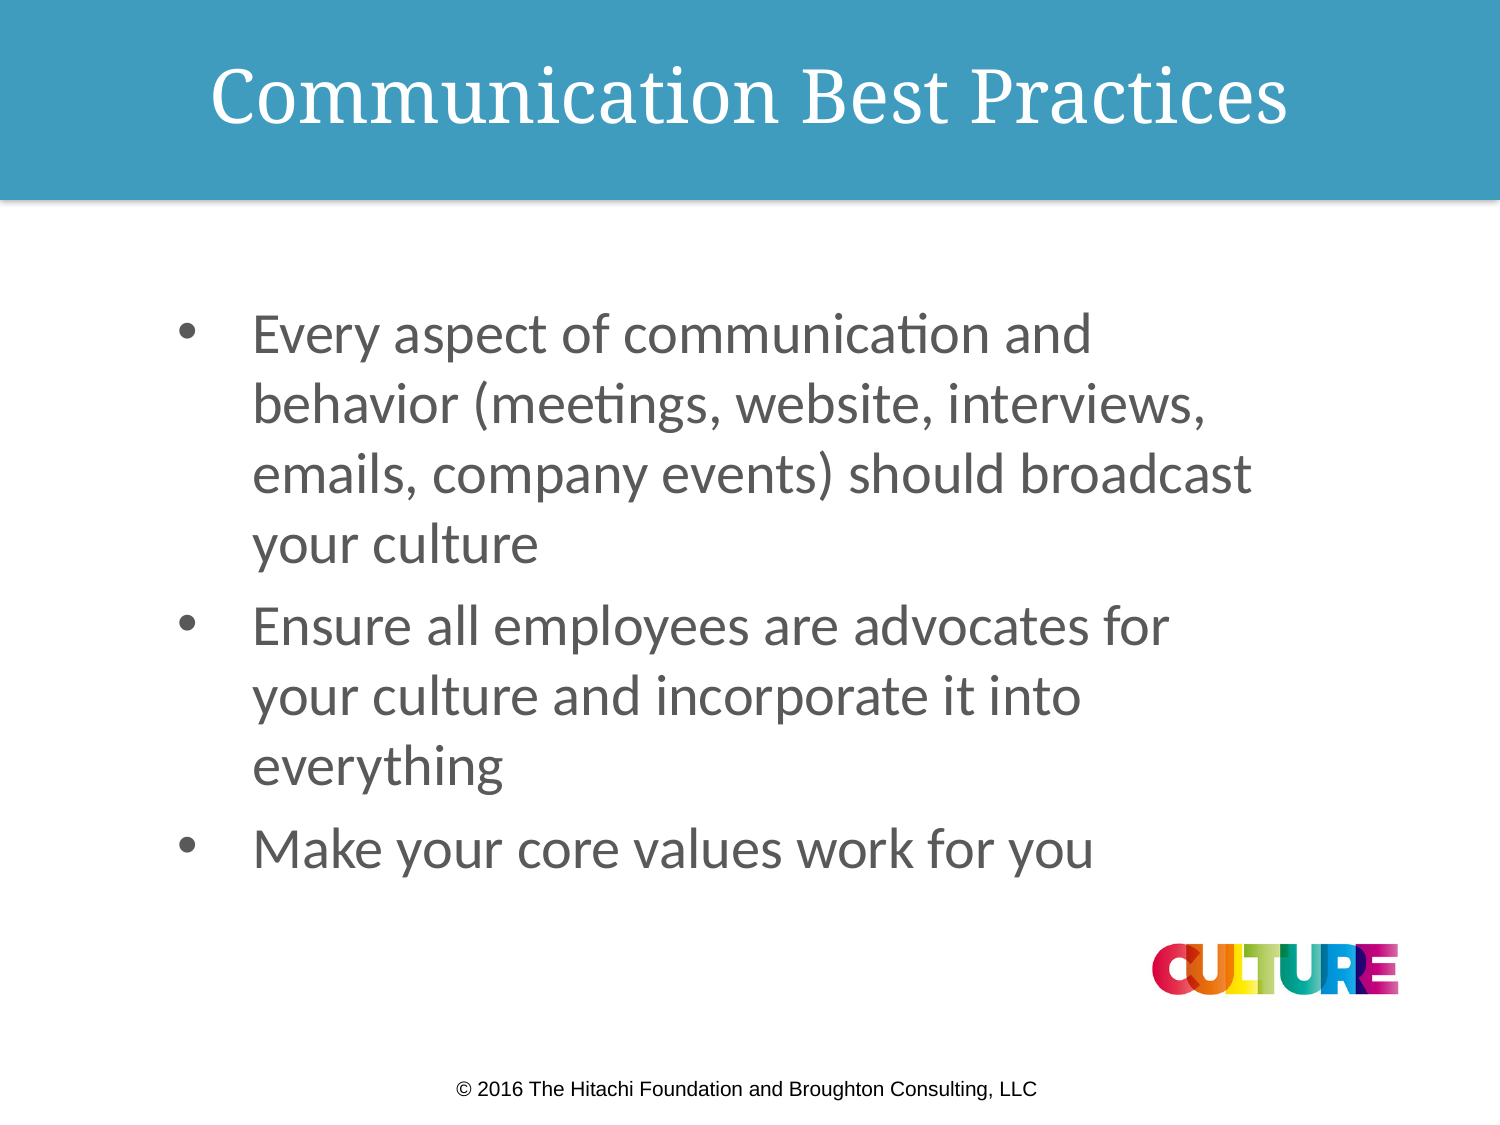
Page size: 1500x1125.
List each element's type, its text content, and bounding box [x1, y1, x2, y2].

picture [1137, 890, 1413, 1048]
title Communication Best Practices [112, 24, 1388, 163]
footer © 2016 The Hitachi Foundation and Broughton Consulting, LLC [399, 1067, 1100, 1100]
text_box Every aspect of communication and behavior (meetings, website, interviews, emails, company events) should broadcast your culture Ensure all employees are advocates for your culture and incorporate it into everything Make your core values work for you [87, 287, 1300, 888]
